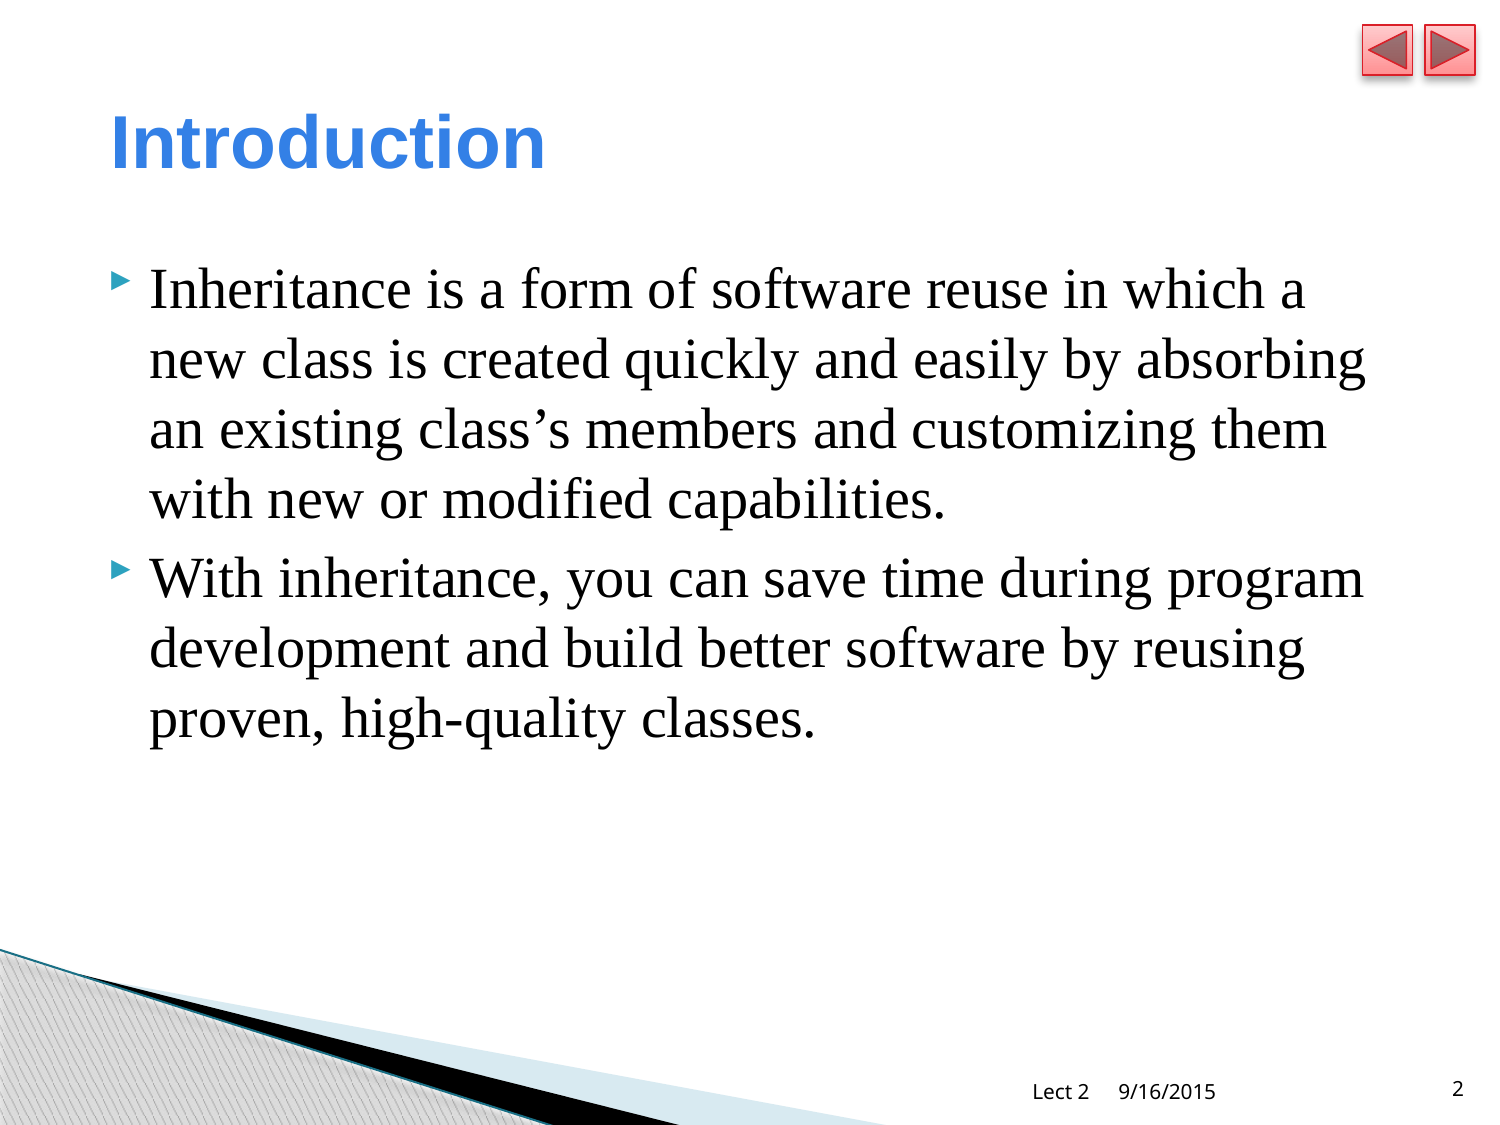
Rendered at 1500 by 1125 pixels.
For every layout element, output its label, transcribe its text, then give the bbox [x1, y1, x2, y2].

title Introduction [75, 45, 1425, 233]
list Inheritance is a form of software reuse in which a new class is created quickly and easily by absorbing an existing class’s members and customizing them with new or modified capabilities. With inheritance, you can save time during program development and build better software by reusing proven, high-quality classes. [74, 242, 1426, 986]
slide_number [1105, 1051, 1418, 1112]
footer Lect 2 [650, 1051, 1105, 1112]
slide_number 2 [1418, 1051, 1479, 1112]
